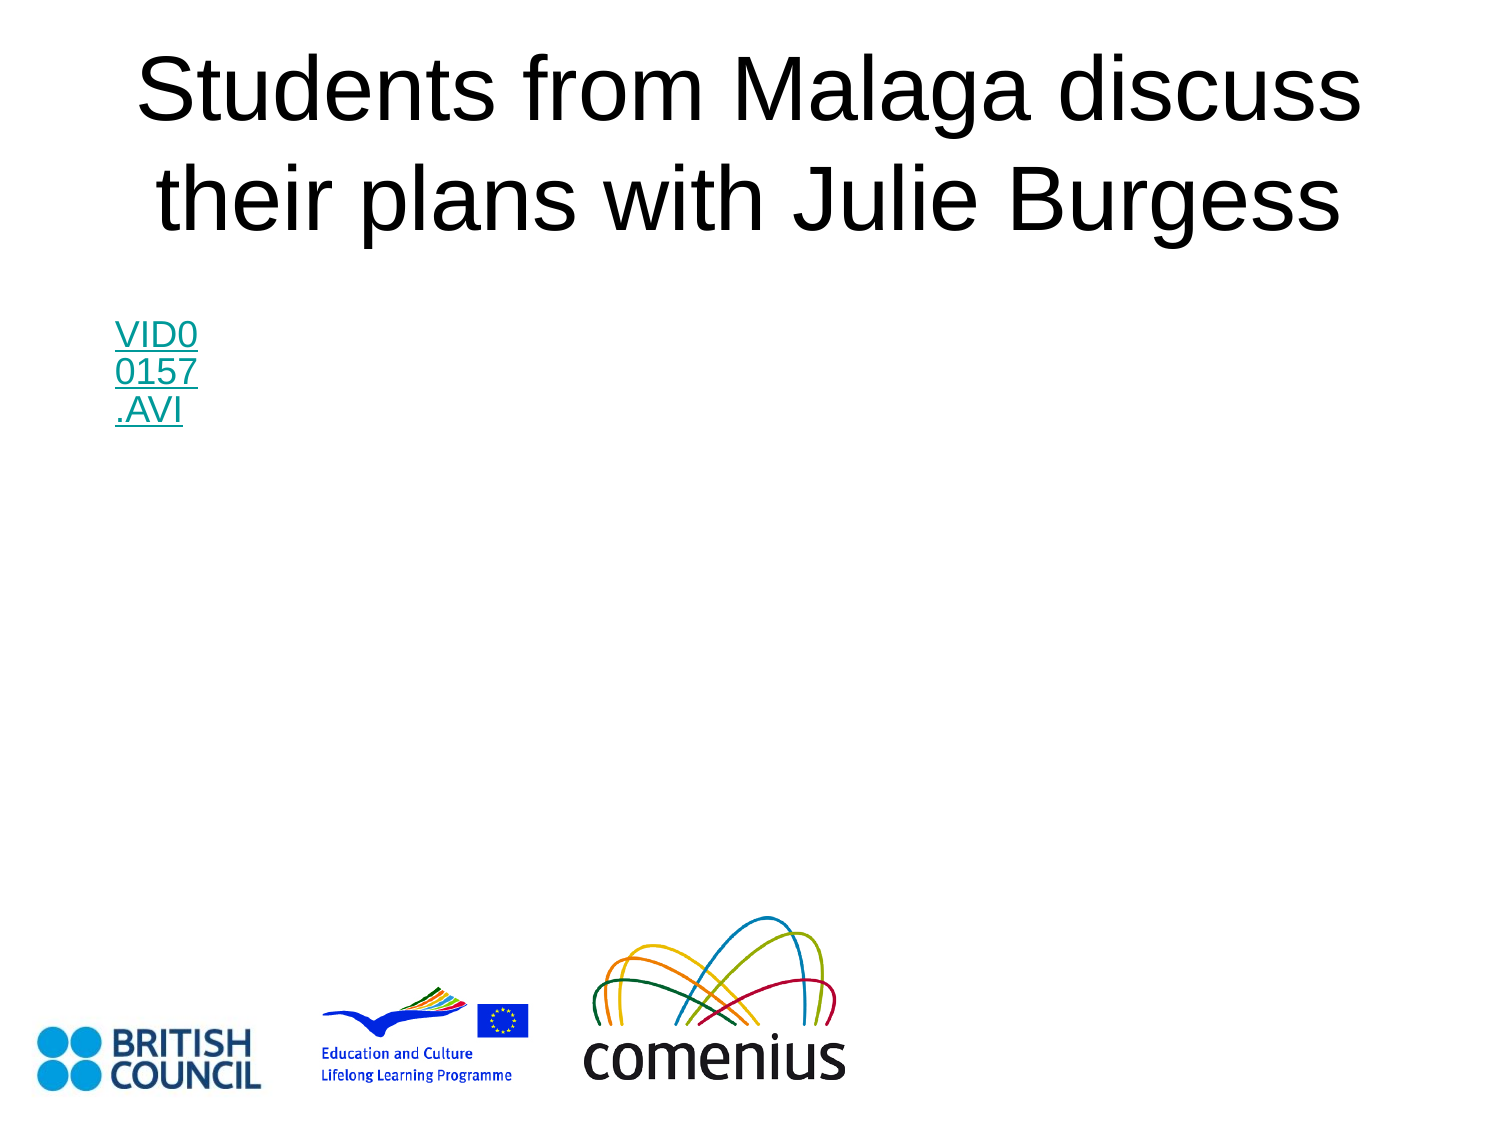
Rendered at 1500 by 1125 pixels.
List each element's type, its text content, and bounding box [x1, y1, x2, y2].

title Students from Malaga discuss their plans with Julie Burgess [74, 44, 1426, 233]
picture [584, 916, 845, 1080]
text_box VID00157.AVI [100, 302, 219, 363]
picture [0, 552, 538, 1125]
